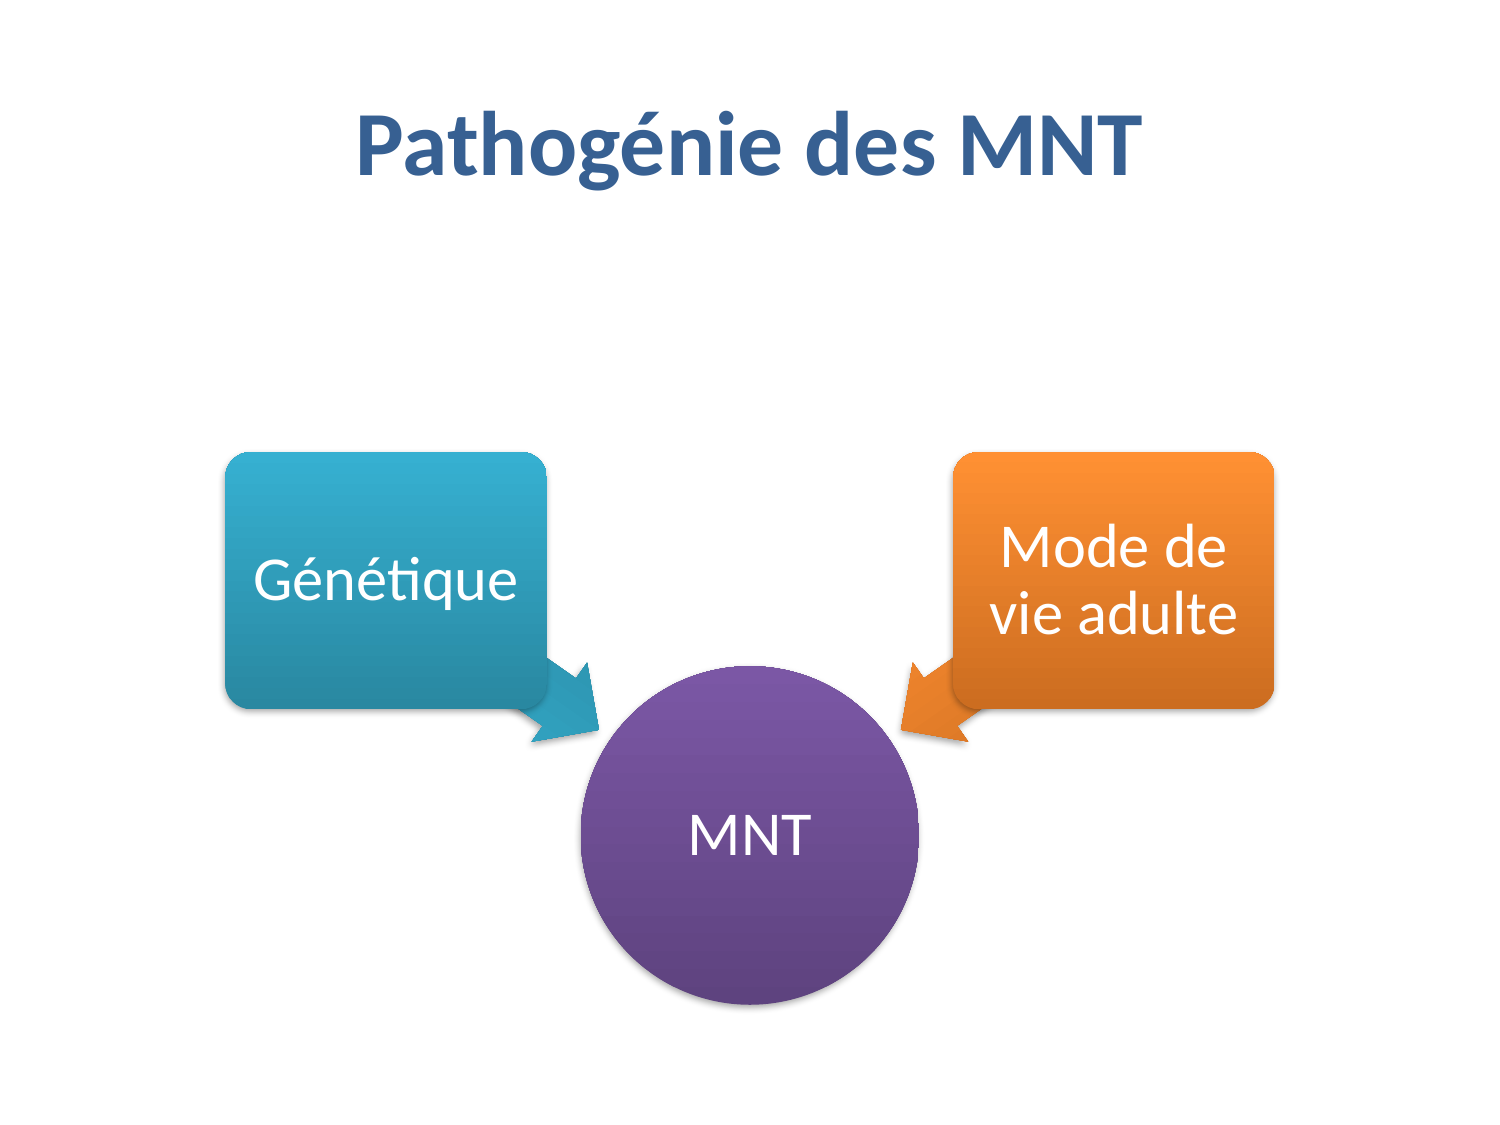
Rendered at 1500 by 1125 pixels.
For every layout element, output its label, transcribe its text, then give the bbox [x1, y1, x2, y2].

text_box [225, 262, 1275, 1005]
title Pathogénie des MNT [75, 45, 1425, 233]
